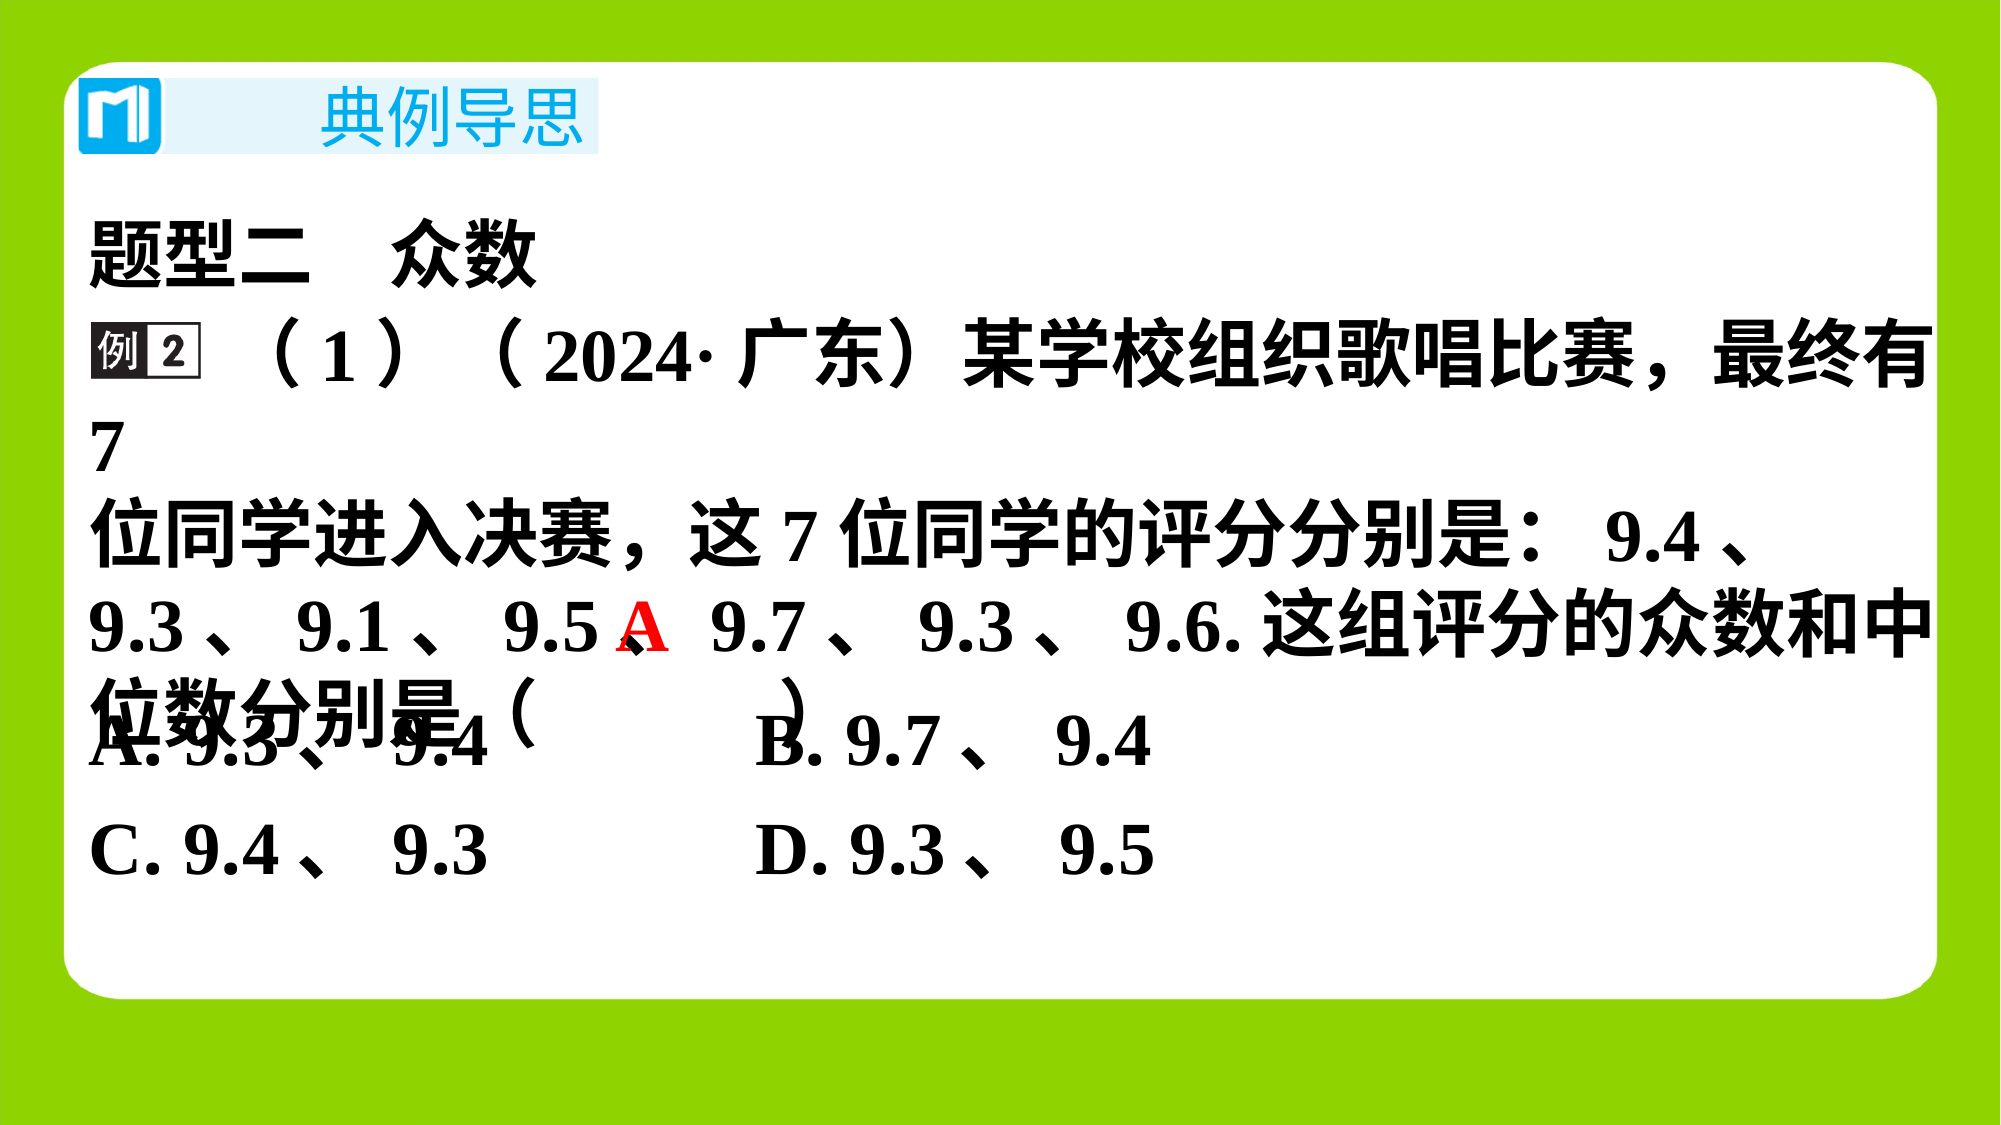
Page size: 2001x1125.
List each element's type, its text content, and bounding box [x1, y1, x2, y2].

text_box 题型二 众数 [88, 207, 545, 299]
table_cell D. 9.3、9.5 [755, 788, 1269, 897]
table_header A. 9.3、9.4 [89, 679, 755, 788]
table_header B. 9.7、9.4 [755, 679, 1269, 788]
text_box A [600, 568, 685, 675]
picture [0, 0, 2001, 1125]
text_box （1）（2024·广东）某学校组织歌唱比赛，最终有7 位同学进入决赛，这7位同学的评分分别是：9.4、 9.3、9.1、9.5、9.7、9.3、9.6.这组评分的众数和中 位数分别是（ A ） [88, 306, 1974, 671]
table_cell C. 9.4、9.3 [89, 788, 755, 897]
